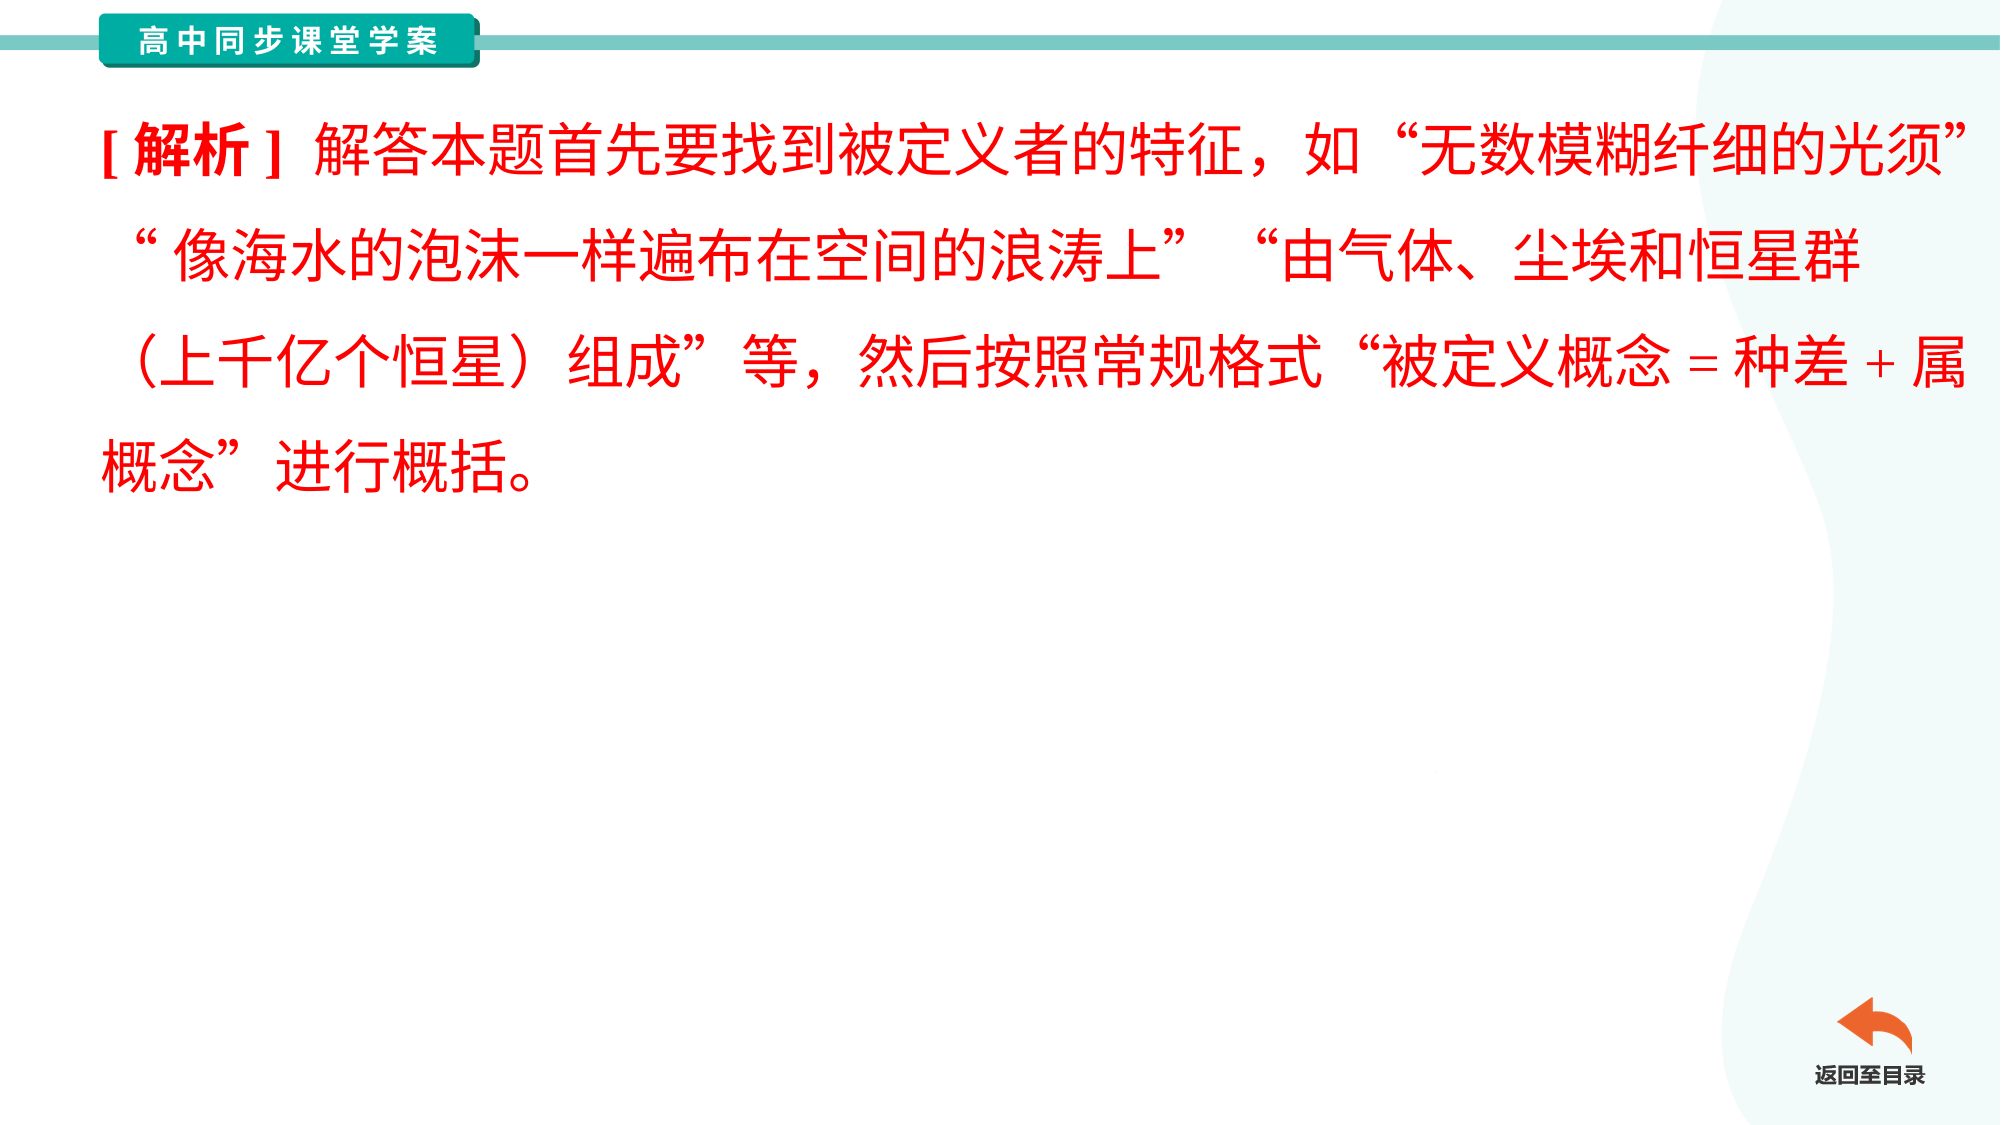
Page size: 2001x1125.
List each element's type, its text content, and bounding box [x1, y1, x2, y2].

text_box [解析] 解答本题首先要找到被定义者的特征，如“无数模糊纤细的光须” “像海水的泡沫一样遍布在空间的浪涛上”“由气体、尘埃和恒星群 （上千亿个恒星）组成”等，然后按照常规格式“被定义概念=种差+属 概念”进行概括。 [100, 76, 1899, 489]
picture [0, 0, 2000, 1125]
